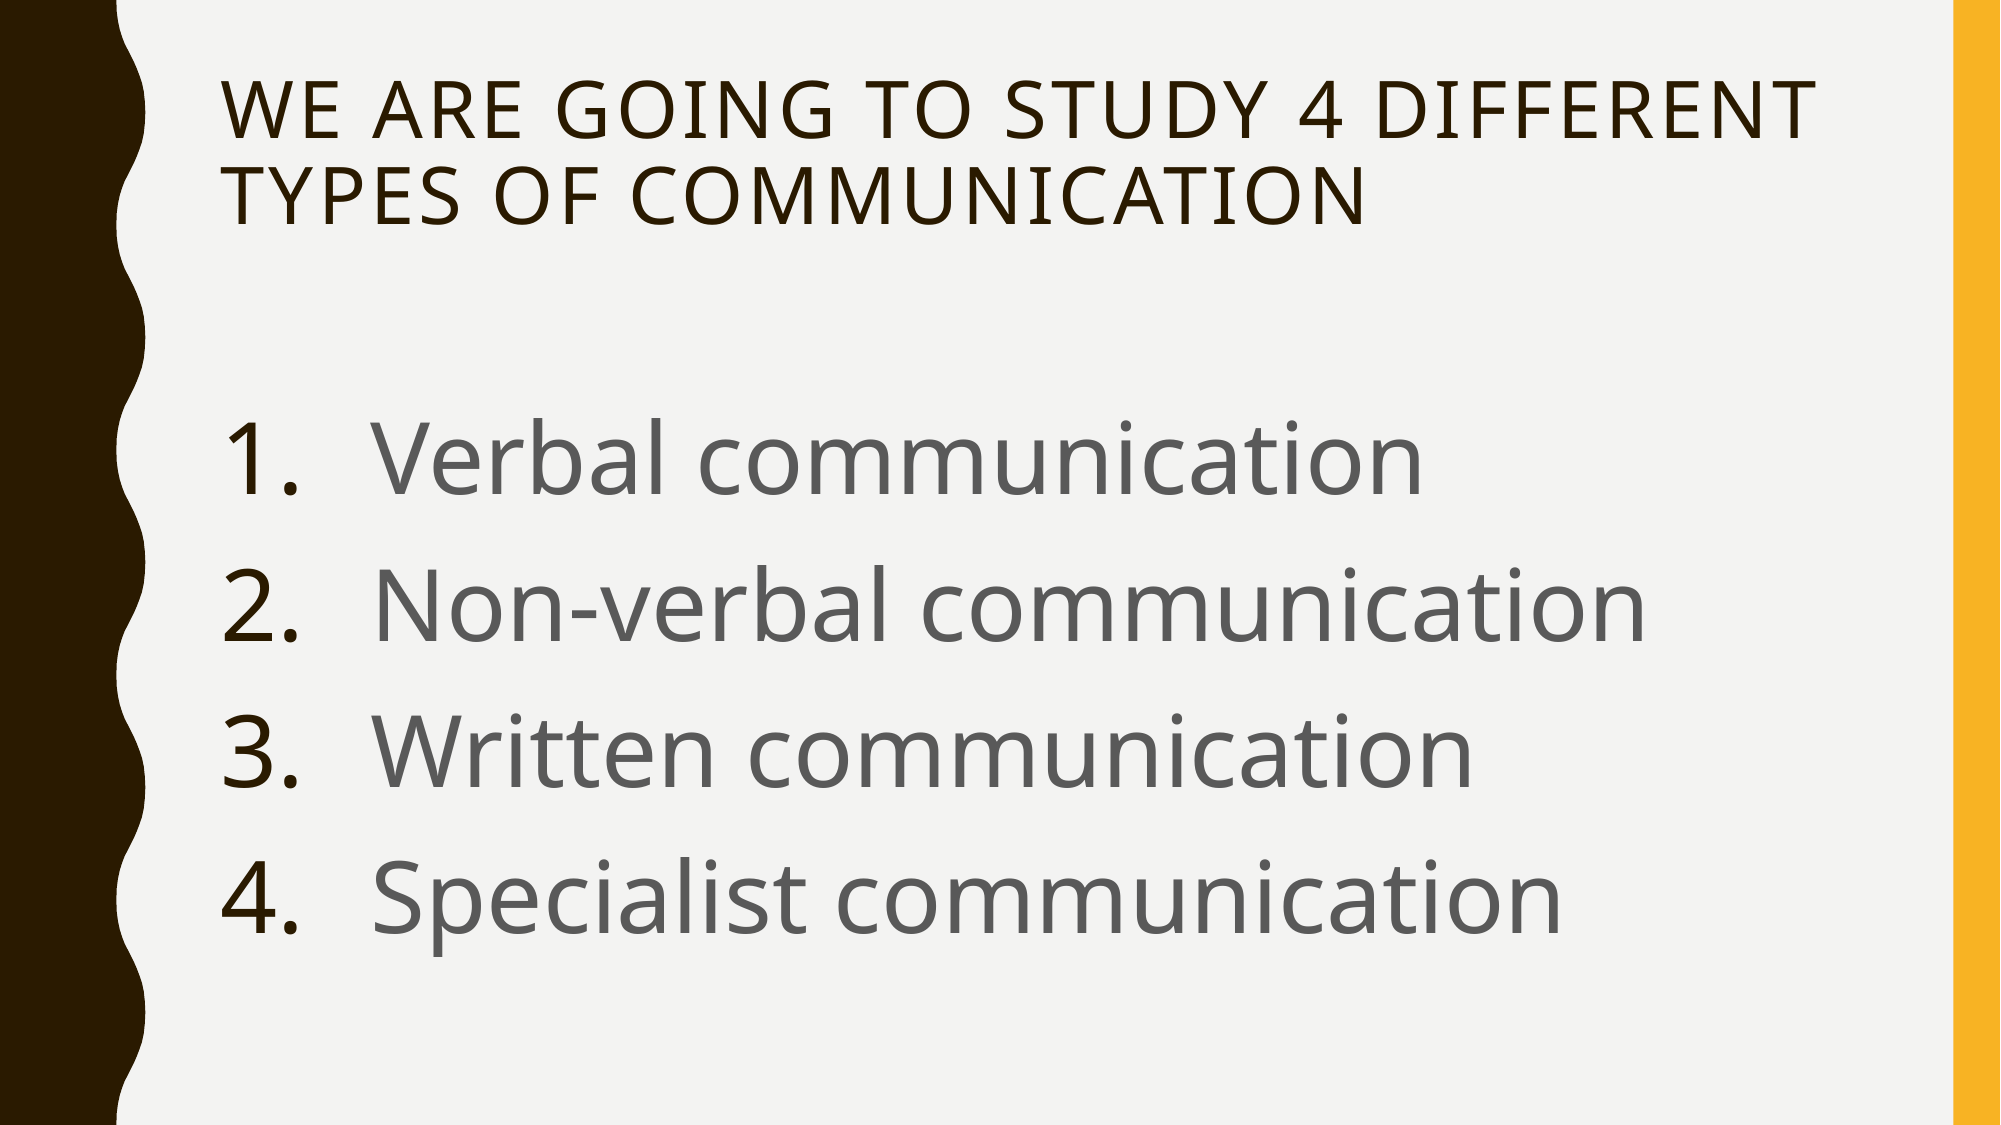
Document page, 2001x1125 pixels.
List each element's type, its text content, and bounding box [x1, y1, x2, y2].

title We are going to study 4 different types of communication [205, 62, 1875, 308]
list Verbal communication Non-verbal communication Written communication Specialist communication [205, 375, 1875, 965]
